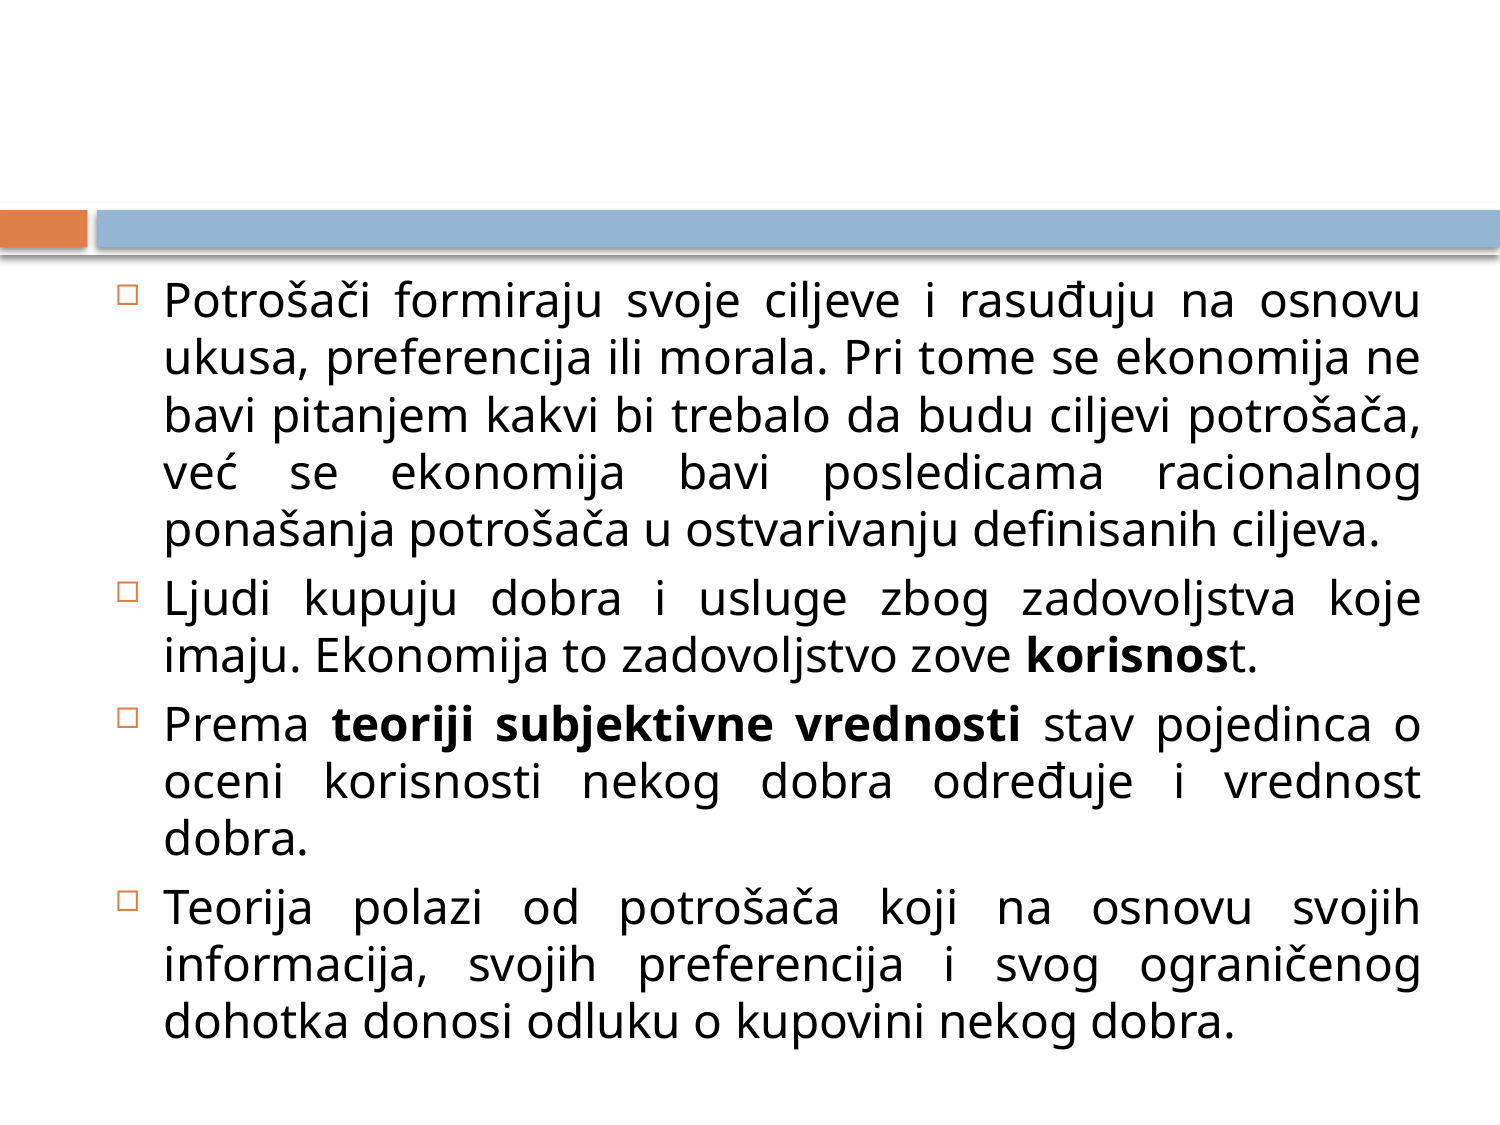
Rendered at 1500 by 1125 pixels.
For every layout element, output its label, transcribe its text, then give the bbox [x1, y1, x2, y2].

list Potrošači formiraju svoje ciljeve i rasuđuju na osnovu ukusa, preferencija ili morala. Pri tome se ekonomija ne bavi pitanjem kakvi bi trebalo da budu ciljevi potrošača, već se ekonomija bavi posledicama racionalnog ponašanja potrošača u ostvarivanju definisanih ciljeva. Ljudi kupuju dobra i usluge zbog zadovoljstva koje imaju. Ekonomija to zadovoljstvo zove korisnost. Prema teoriji subjektivne vrednosti stav pojedinca o oceni korisnosti nekog dobra određuje i vrednost dobra. Teorija polazi od potrošača koji na osnovu svojih informacija, svojih preferencija i svog ograničenog dohotka donosi odluku o kupovini nekog dobra. [100, 262, 1438, 1075]
